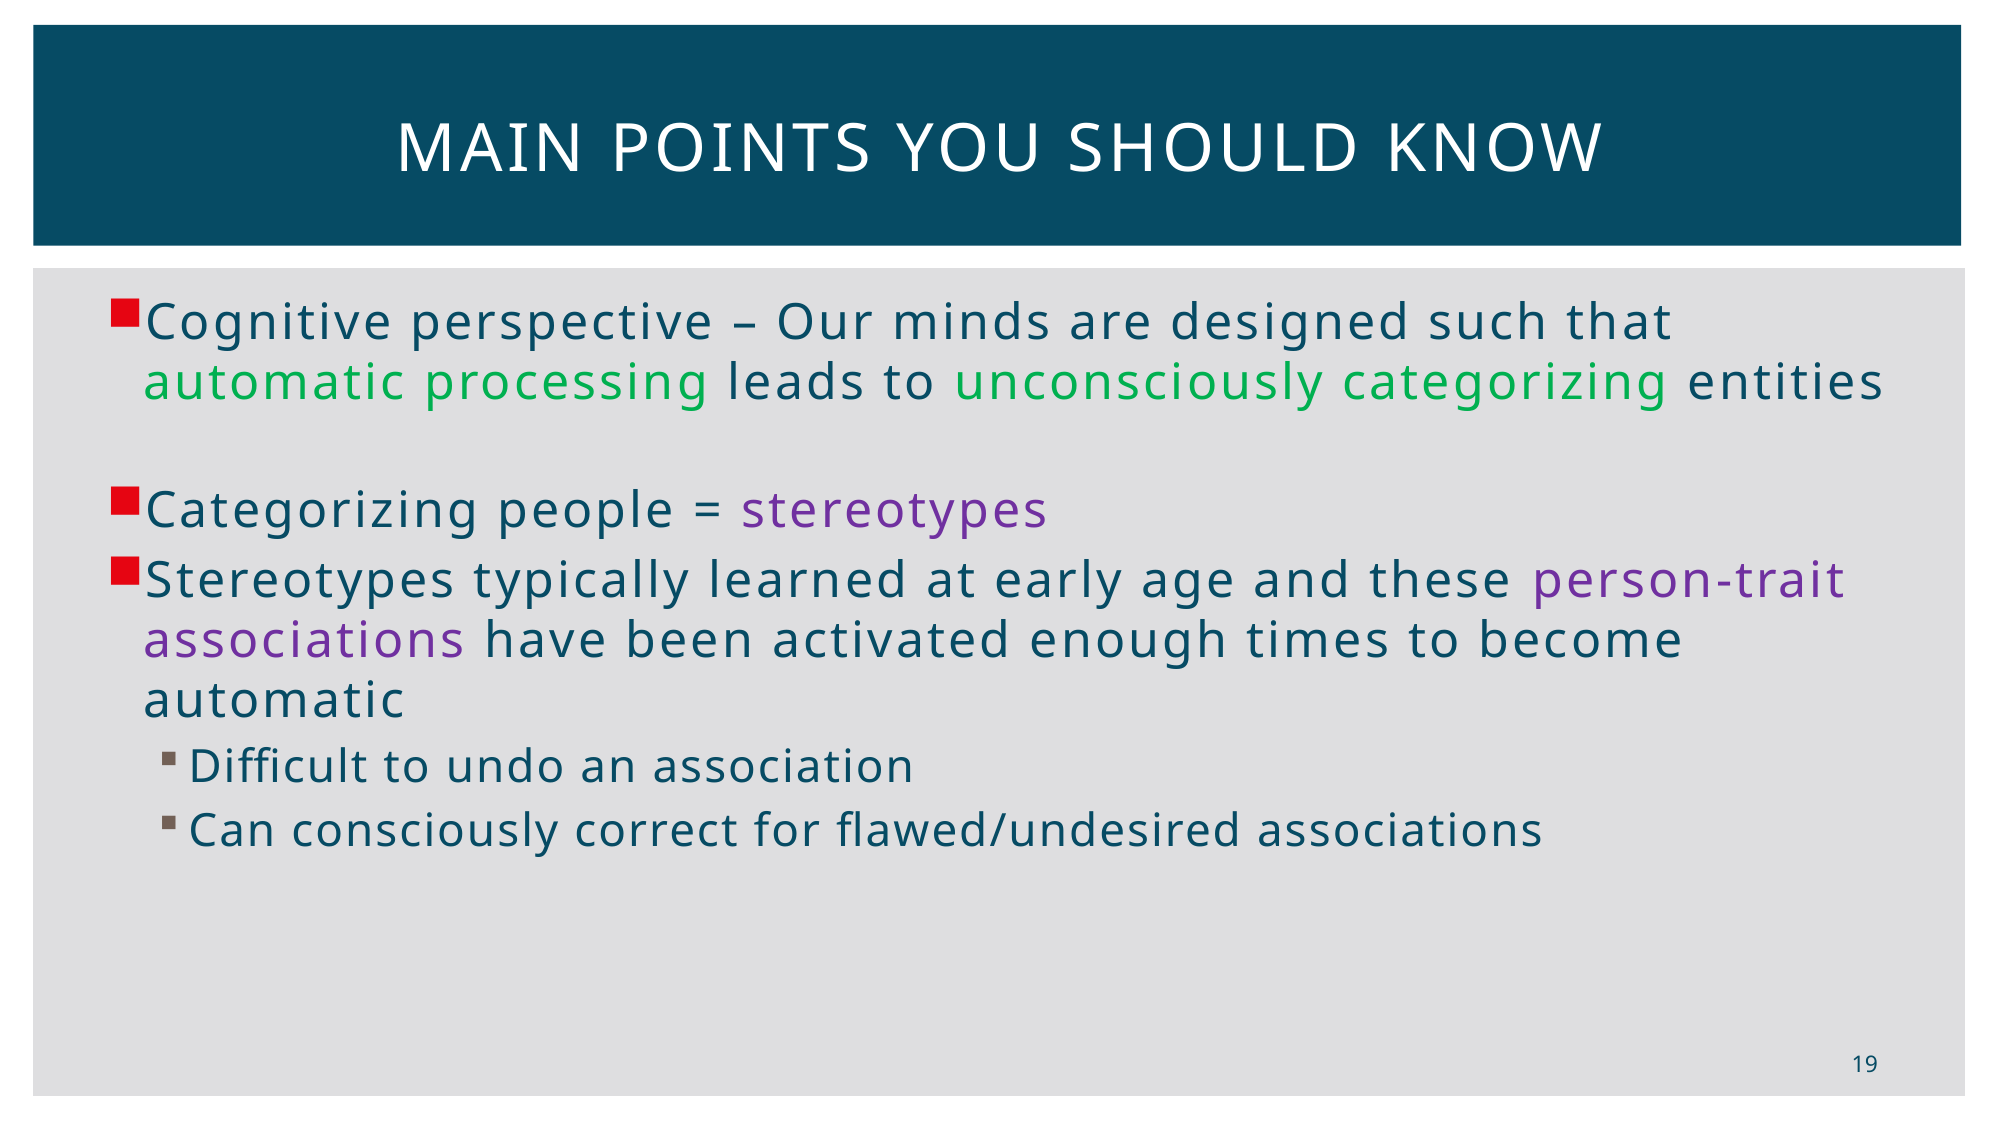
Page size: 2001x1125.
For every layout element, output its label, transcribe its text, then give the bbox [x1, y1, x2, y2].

list Cognitive perspective – Our minds are designed such that automatic processing leads to unconsciously categorizing entities Categorizing people = stereotypes Stereotypes typically learned at early age and these person-trait associations have been activated enough times to become automatic Difficult to undo an association Can consciously correct for flawed/undesired associations [83, 281, 1923, 1005]
slide_number 19 [1800, 1041, 1930, 1089]
title Main Points you should know [83, 58, 1917, 232]
